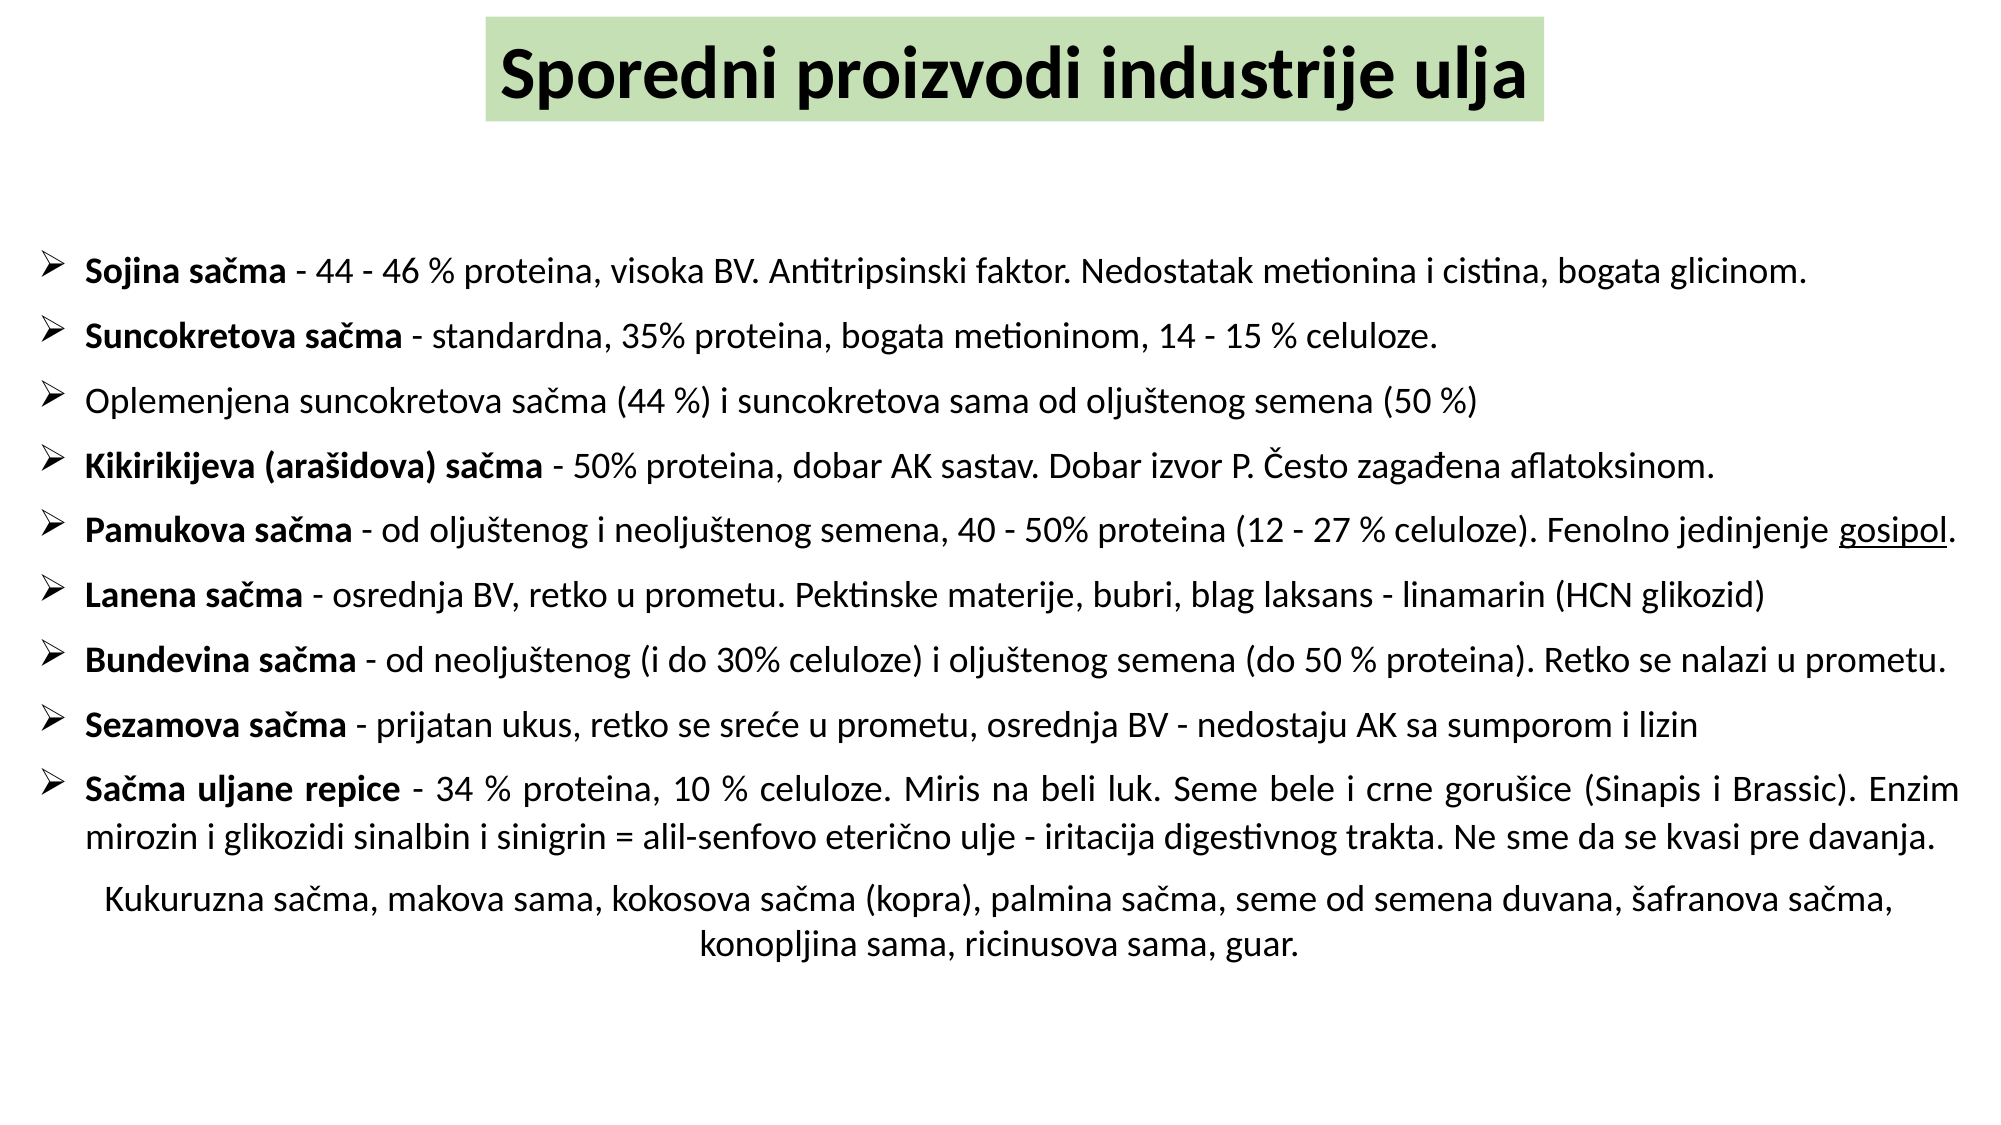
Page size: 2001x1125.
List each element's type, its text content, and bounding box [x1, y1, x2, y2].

text_box Sojina sačma - 44 - 46 % proteina, visoka BV. Antitripsinski faktor. Nedostatak metionina i cistina, bogata glicinom. Suncokretova sačma - standardna, 35% proteina, bogata metioninom, 14 - 15 % celuloze. Oplemenjena suncokretova sačma (44 %) i suncokretova sama od oljuštenog semena (50 %) Kikirikijeva (arašidova) sačma - 50% proteina, dobar AK sastav. Dobar izvor P. Često zagađena aflatoksinom. Pamukova sačma - od oljuštenog i neoljuštenog semena, 40 - 50% proteina (12 - 27 % celuloze). Fenolno jedinjenje gosipol. Lanena sačma - osrednja BV, retko u prometu. Pektinske materije, bubri, blag laksans - linamarin (HCN glikozid) Bundevina sačma - od neoljuštenog (i do 30% celuloze) i oljuštenog semena (do 50 % proteina). Retko se nalazi u prometu. Sezamova sačma - prijatan ukus, retko se sreće u prometu, osrednja BV - nedostaju AK sa sumporom i lizin Sačma uljane repice - 34 % proteina, 10 % celuloze. Miris na beli luk. Seme bele i crne gorušice (Sinapis i Brassic). Enzim mirozin i glikozidi sinalbin i sinigrin = alil-senfovo eterično ulje - iritacija digestivnog trakta. Ne sme da se kvasi pre davanja. Kukuruzna sačma, makova sama, kokosova sačma (kopra), palmina sačma, seme od semena duvana, šafranova sačma, konopljina sama, ricinusova sama, guar. [23, 235, 1977, 972]
text_box Sporedni proizvodi industrije ulja [485, 16, 1545, 122]
